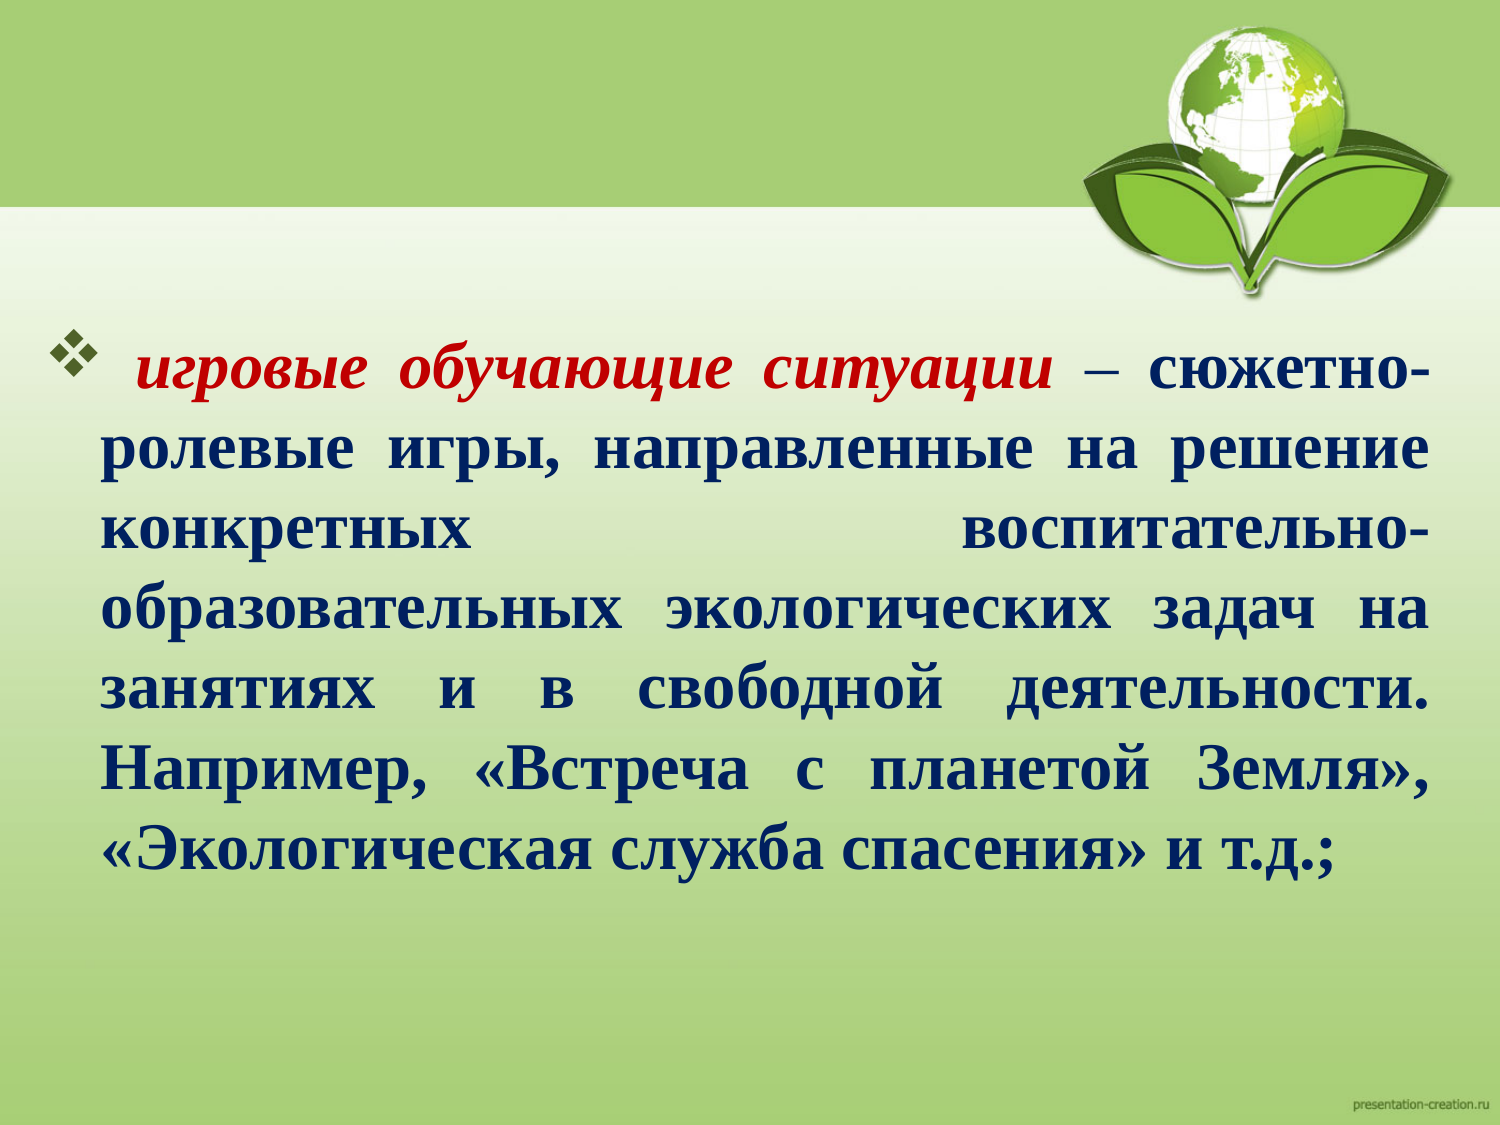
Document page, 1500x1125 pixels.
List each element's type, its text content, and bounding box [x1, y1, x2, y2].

picture [0, 0, 1500, 1125]
list игровые обучающие ситуации – сюжетно-ролевые игры, направленные на решение конкретных воспитательно-образовательных экологических задач на занятиях и в свободной деятельности. Например, «Встреча с планетой Земля», «Экологическая служба спасения» и т.д.; [29, 314, 1447, 941]
